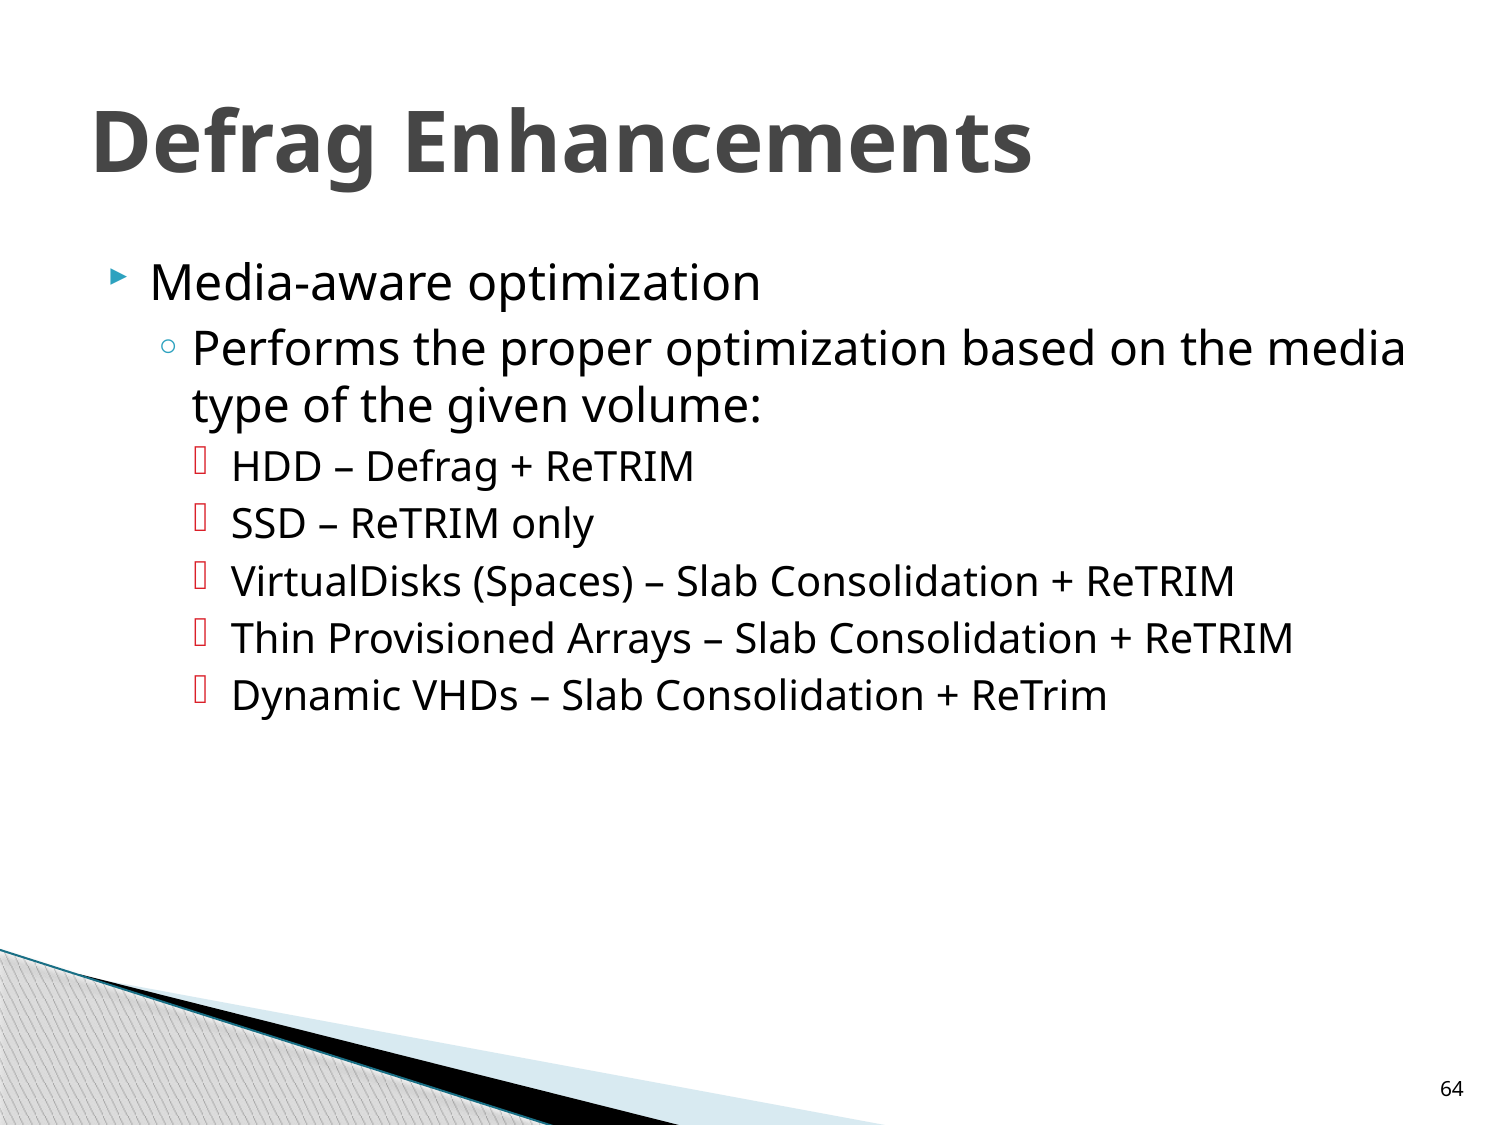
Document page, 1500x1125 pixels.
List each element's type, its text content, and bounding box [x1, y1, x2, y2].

title Defrag Enhancements [75, 45, 1425, 233]
list Media-aware optimization Performs the proper optimization based on the media type of the given volume: HDD – Defrag + ReTRIM SSD – ReTRIM only VirtualDisks (Spaces) – Slab Consolidation + ReTRIM Thin Provisioned Arrays – Slab Consolidation + ReTRIM Dynamic VHDs – Slab Consolidation + ReTrim [75, 243, 1425, 1063]
slide_number 64 [1418, 1051, 1479, 1112]
